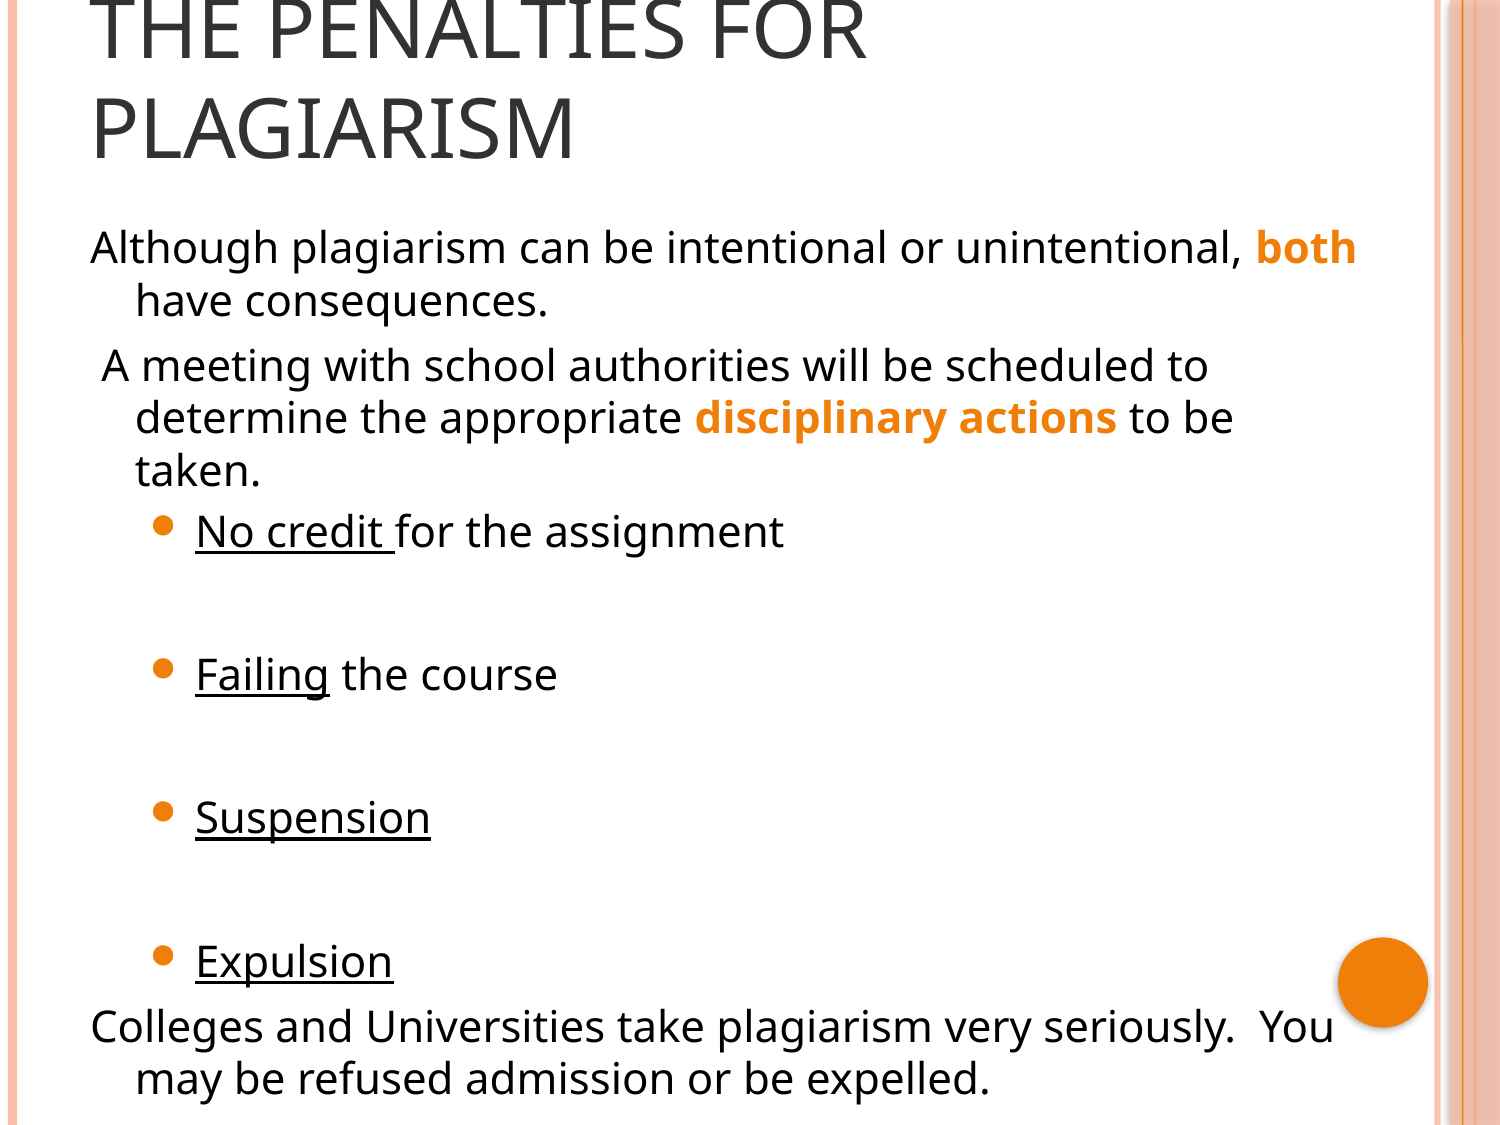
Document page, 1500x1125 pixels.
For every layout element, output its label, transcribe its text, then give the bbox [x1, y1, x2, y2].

title The Penalties for Plagiarism [75, 50, 1363, 183]
list Although plagiarism can be intentional or unintentional, both have consequences. A meeting with school authorities will be scheduled to determine the appropriate disciplinary actions to be taken. No credit for the assignment Failing the course Suspension Expulsion Colleges and Universities take plagiarism very seriously. You may be refused admission or be expelled. [74, 212, 1376, 1076]
